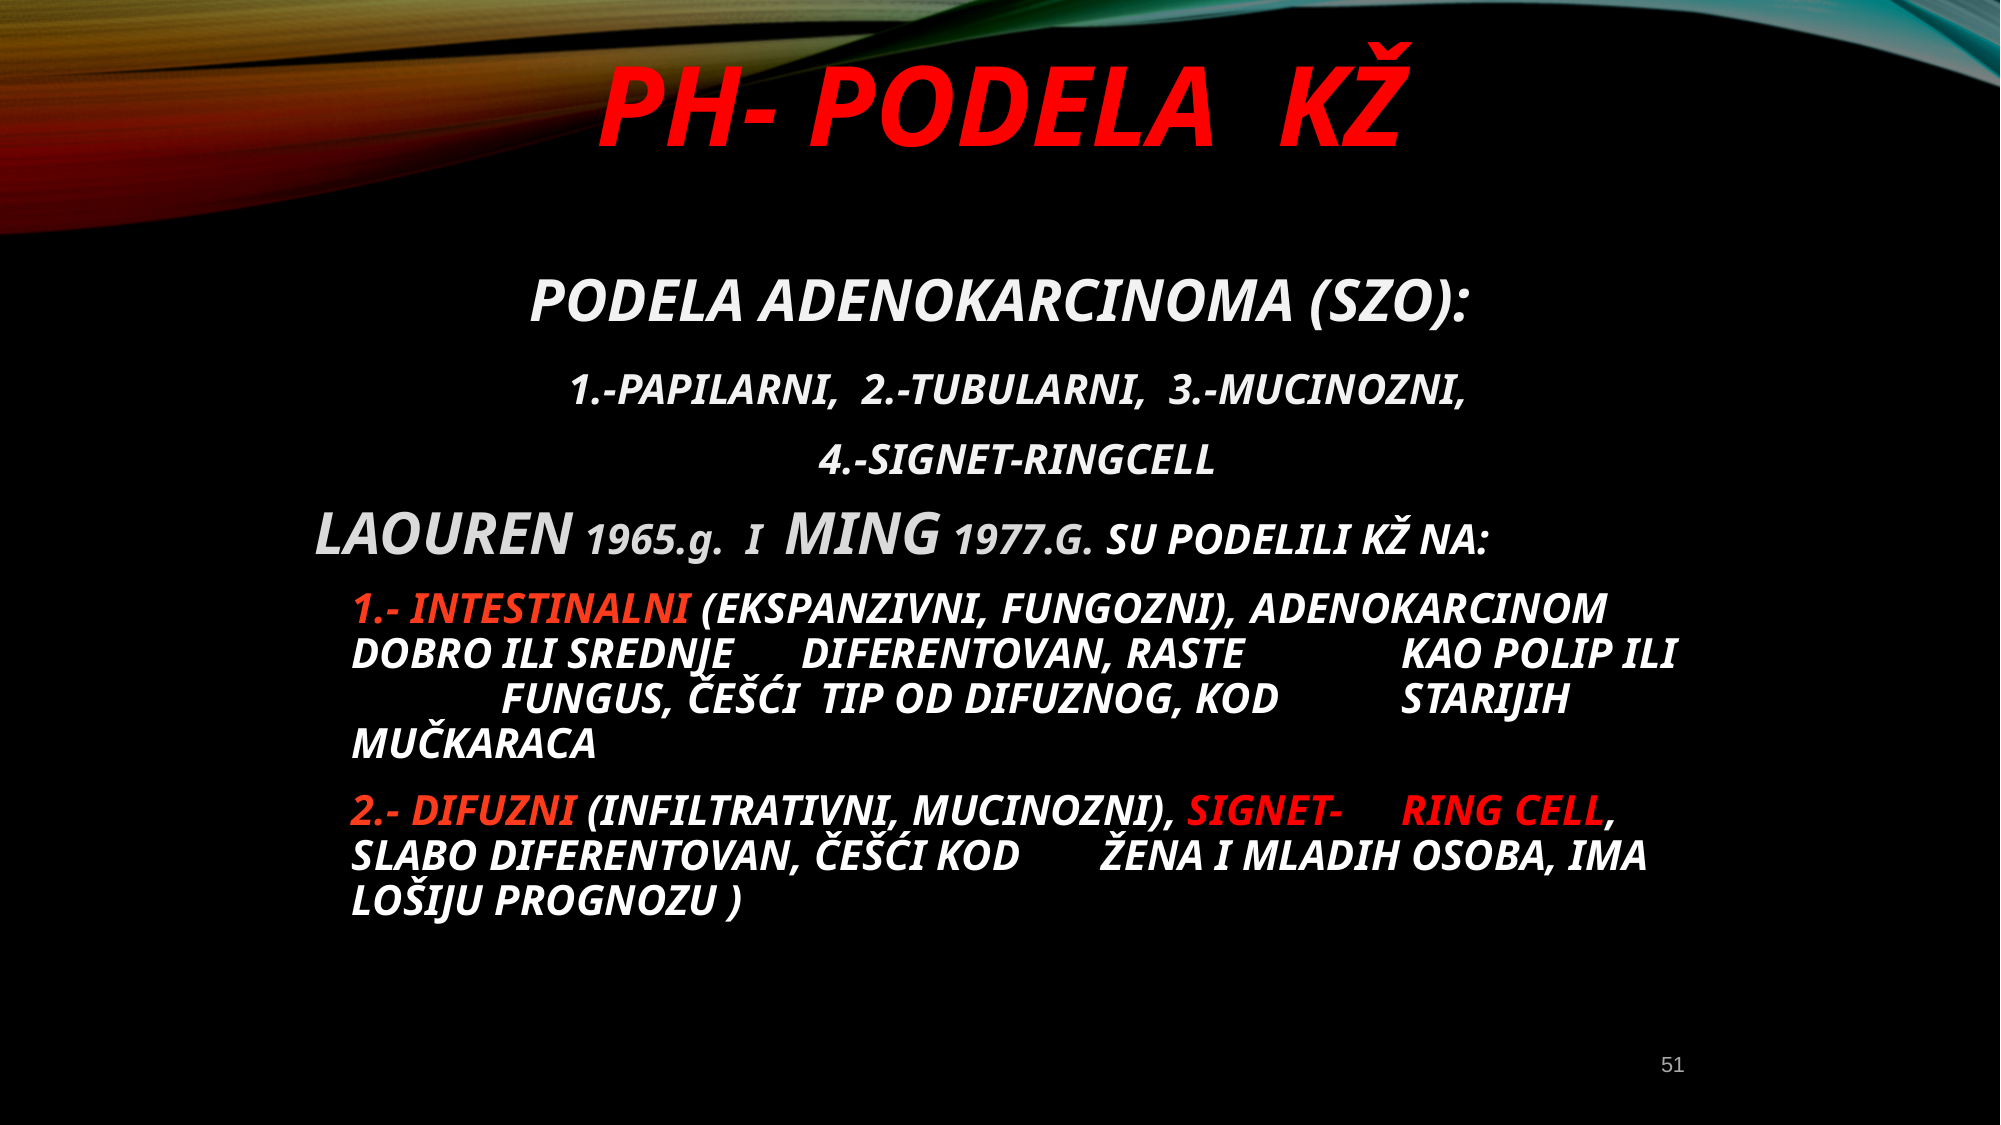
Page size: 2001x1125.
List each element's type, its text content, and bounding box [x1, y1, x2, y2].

slide_number 51 [1325, 1035, 1700, 1103]
title PH- PODELA KŽ [303, 42, 1700, 172]
list PODELA ADENOKARCINOMA (SZO): 1.-PAPILARNI, 2.-TUBULARNI, 3.-MUCINOZNI, 4.-SIGNET-RINGCELL LAOUREN 1965.g. I MING 1977.G. SU PODELILI KŽ NA: 1.- INTESTINALNI (EKSPANZIVNI, FUNGOZNI), ADENOKARCINOM DOBRO ILI SREDNJE DIFERENTOVAN, RASTE KAO POLIP ILI FUNGUS, ČEŠĆI TIP OD DIFUZNOG, KOD STARIJIH MUČKARACA 2.- DIFUZNI (INFILTRATIVNI, MUCINOZNI), SIGNET- RING CELL, SLABO DIFERENTOVAN, ČEŠĆI KOD ŽENA I MLADIH OSOBA, IMA LOŠIJU PROGNOZU ) [299, 172, 1701, 1035]
picture [0, 0, 2000, 237]
